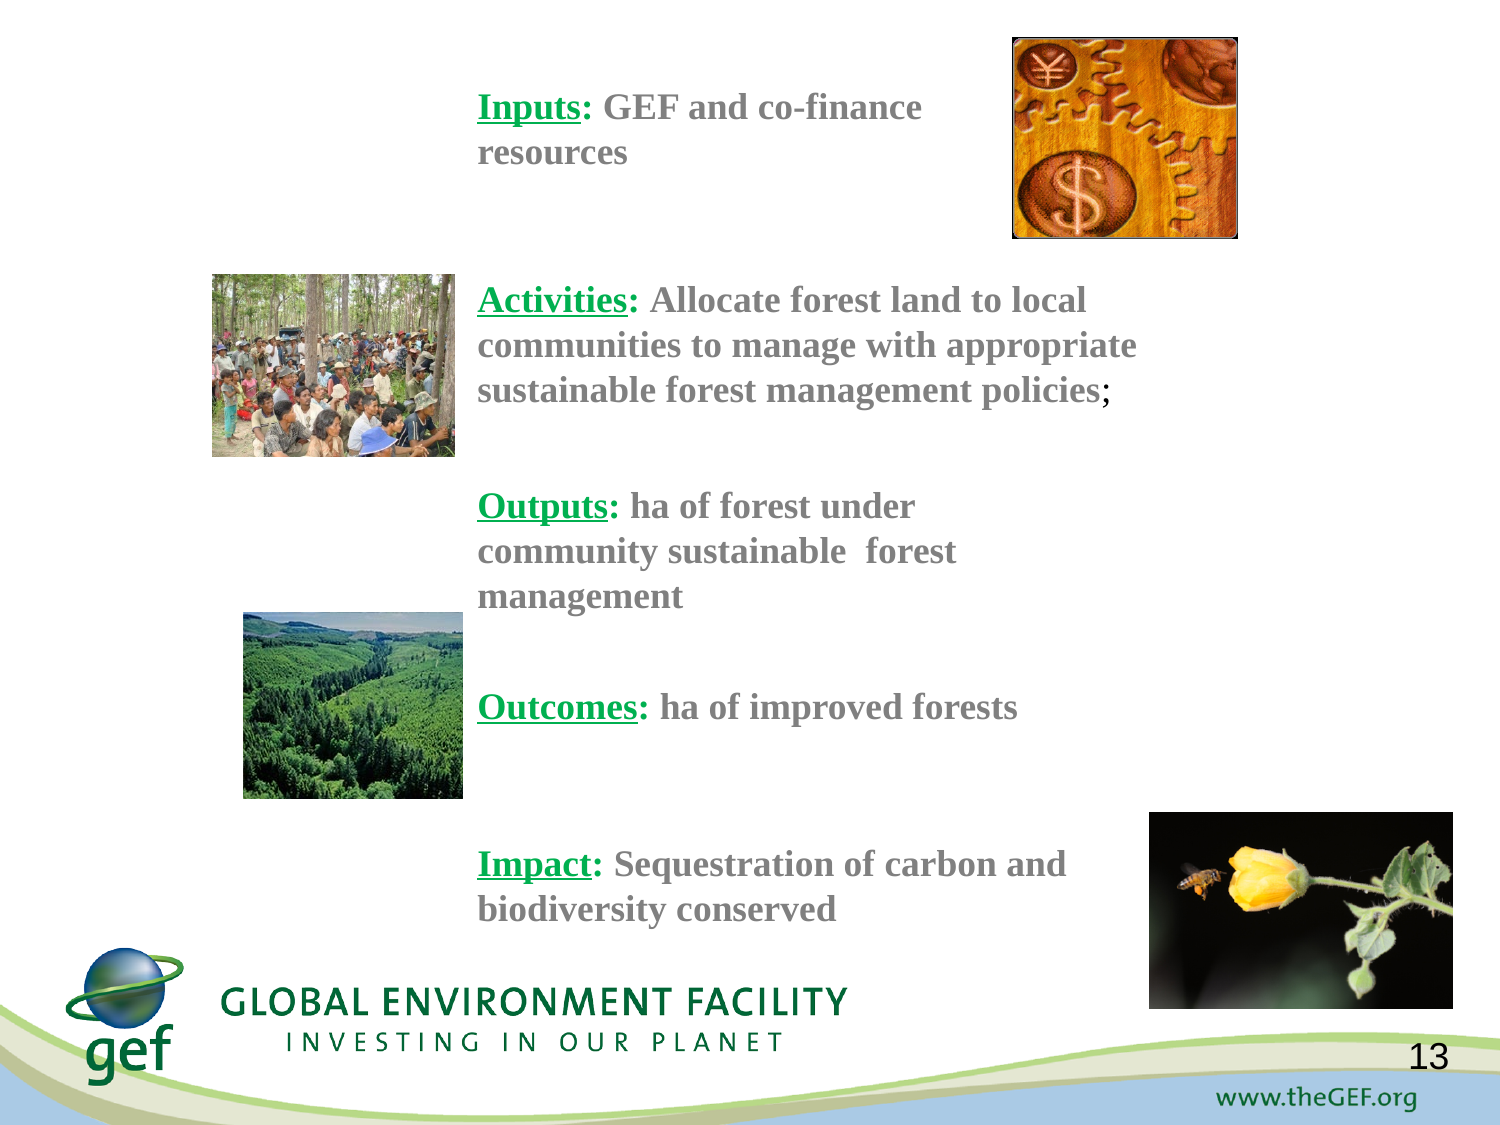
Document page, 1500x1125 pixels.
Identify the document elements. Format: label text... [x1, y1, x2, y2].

text_box Inputs: GEF and co-finance resources [462, 74, 988, 180]
text_box Impact: Sequestration of carbon and biodiversity conserved [462, 831, 1144, 937]
picture [243, 612, 463, 800]
text_box Activities: Allocate forest land to local communities to manage with appropriate sustainable forest management policies; [462, 267, 1200, 418]
text_box Outputs: ha of forest under community sustainable forest management [462, 473, 988, 624]
slide_number 13 [1374, 1013, 1500, 1095]
picture [212, 274, 456, 458]
picture [1012, 37, 1238, 239]
picture [0, 812, 1500, 1125]
text_box Outcomes: ha of improved forests [466, 674, 1063, 735]
